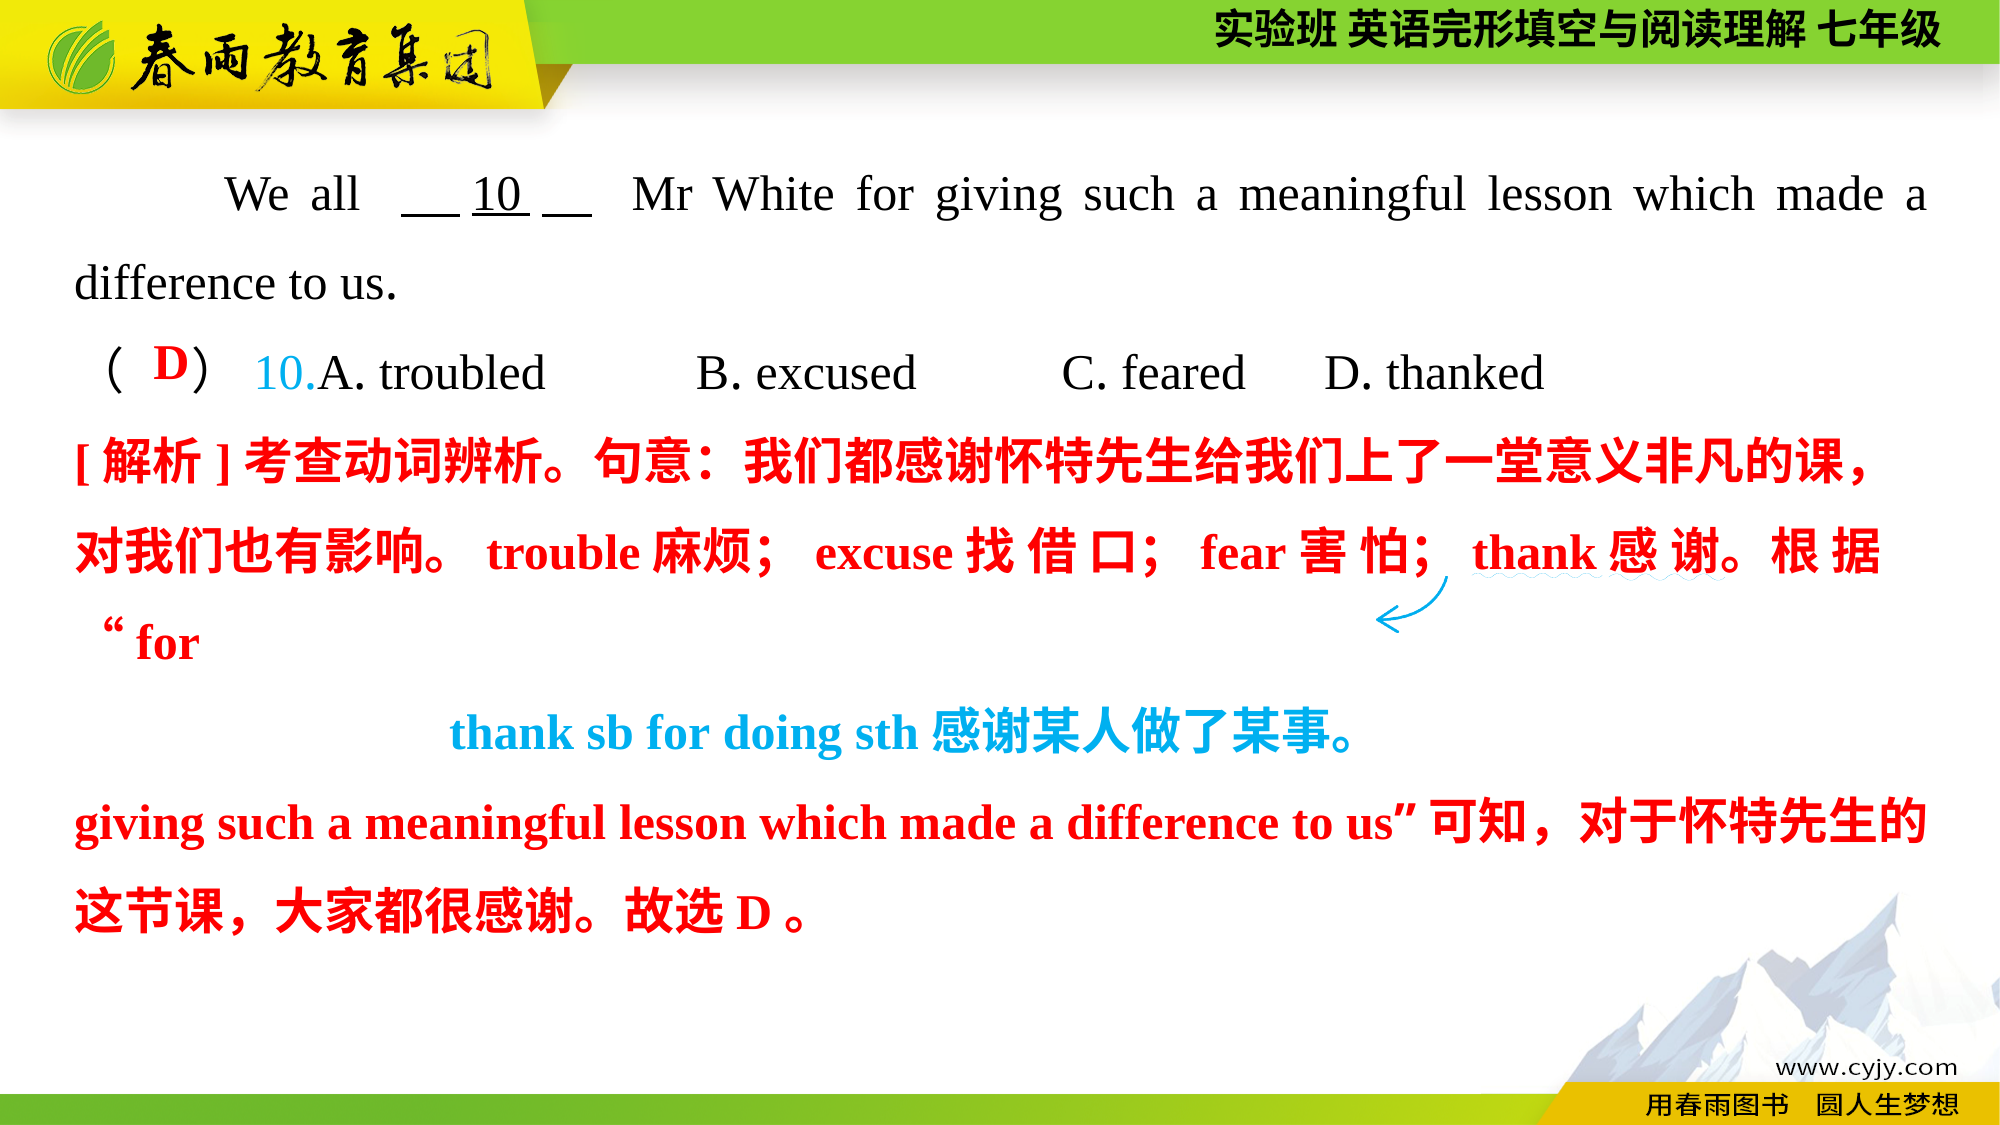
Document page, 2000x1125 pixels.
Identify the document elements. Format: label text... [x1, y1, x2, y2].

text_box D [138, 322, 205, 392]
text_box [解析]考查动词辨析。句意：我们都感谢怀特先生给我们上了一堂意义非凡的课，对我们也有影响。trouble麻烦；excuse找 借 口；fear害 怕；thank感 谢。根 据“for thank sb for doing sth感谢某人做了某事。 giving such a meaningful lesson which made a difference to us”可知，对于怀特先生的这节课，大家都很感谢。故选D。 [59, 392, 1944, 948]
list We all 10 Mr White for giving such a meaningful lesson which made a difference to us. （ ）10.A. troubled B. excused C. feared D. thanked [59, 122, 1944, 392]
picture [0, 0, 2000, 1125]
